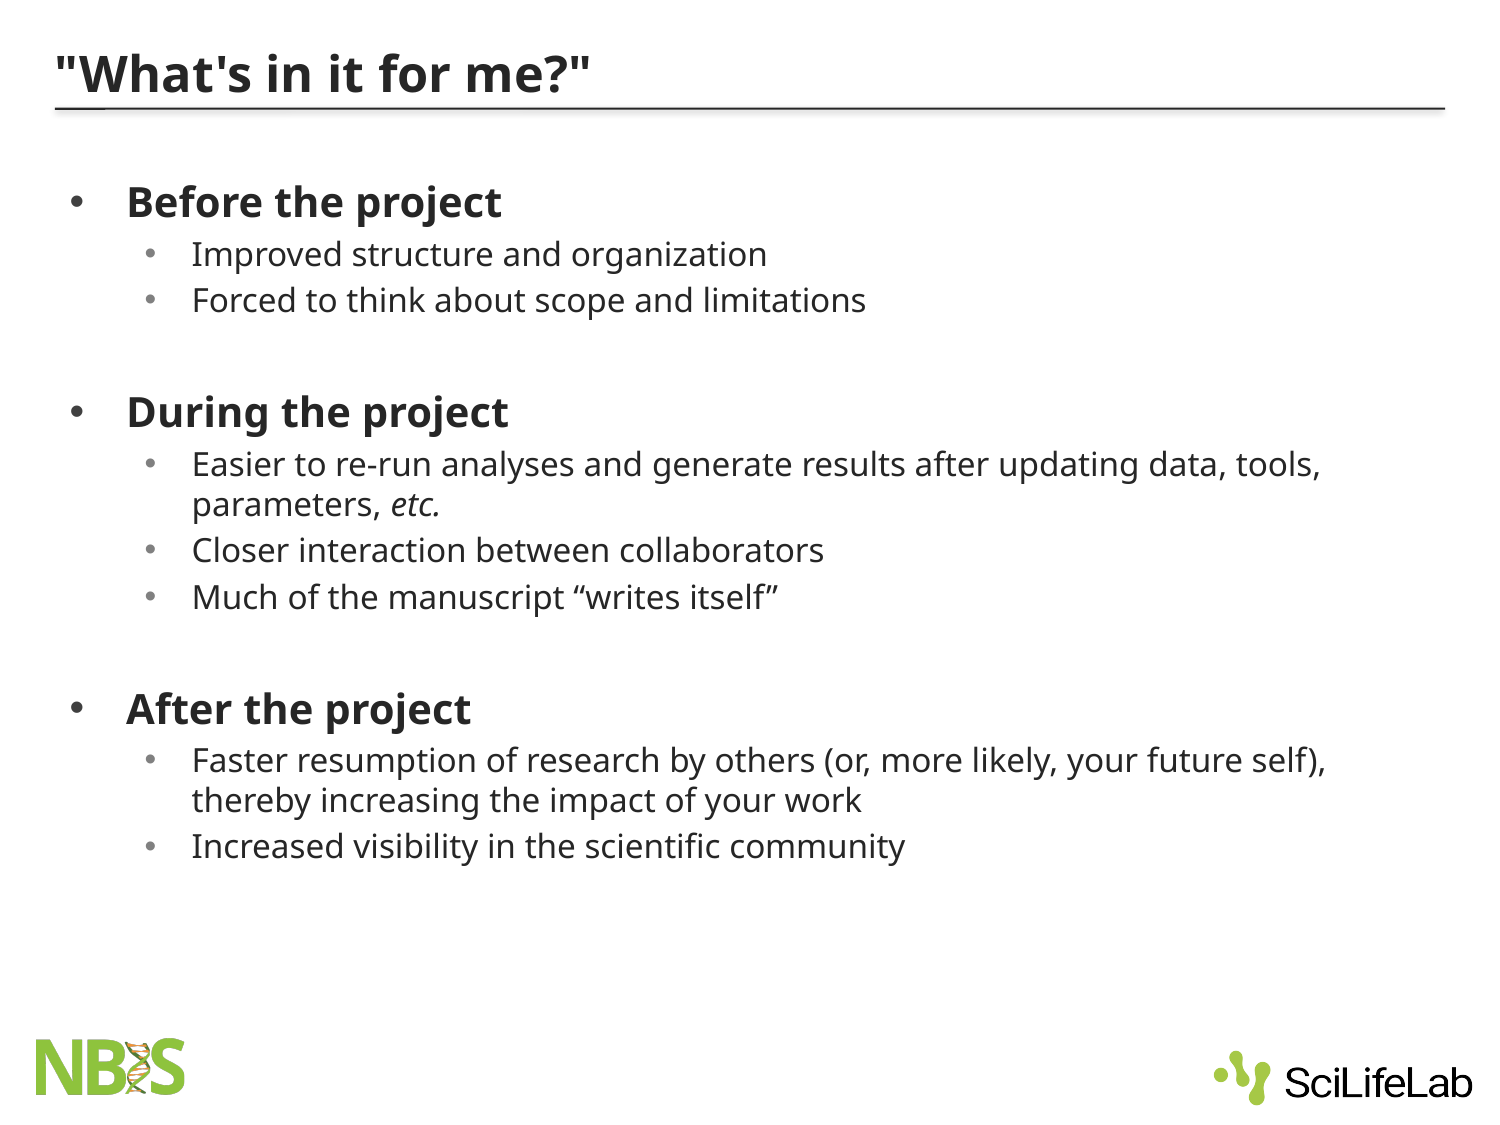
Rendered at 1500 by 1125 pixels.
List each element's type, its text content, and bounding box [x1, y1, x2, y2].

title "What's in it for me?" [54, 34, 1447, 111]
list Before the project Improved structure and organization Forced to think about scope and limitations During the project Easier to re-run analyses and generate results after updating data, tools, parameters, etc. Closer interaction between collaborators Much of the manuscript “writes itself” After the project Faster resumption of research by others (or, more likely, your future self), thereby increasing the impact of your work Increased visibility in the scientific community [54, 176, 1445, 995]
picture [1212, 1049, 1474, 1107]
